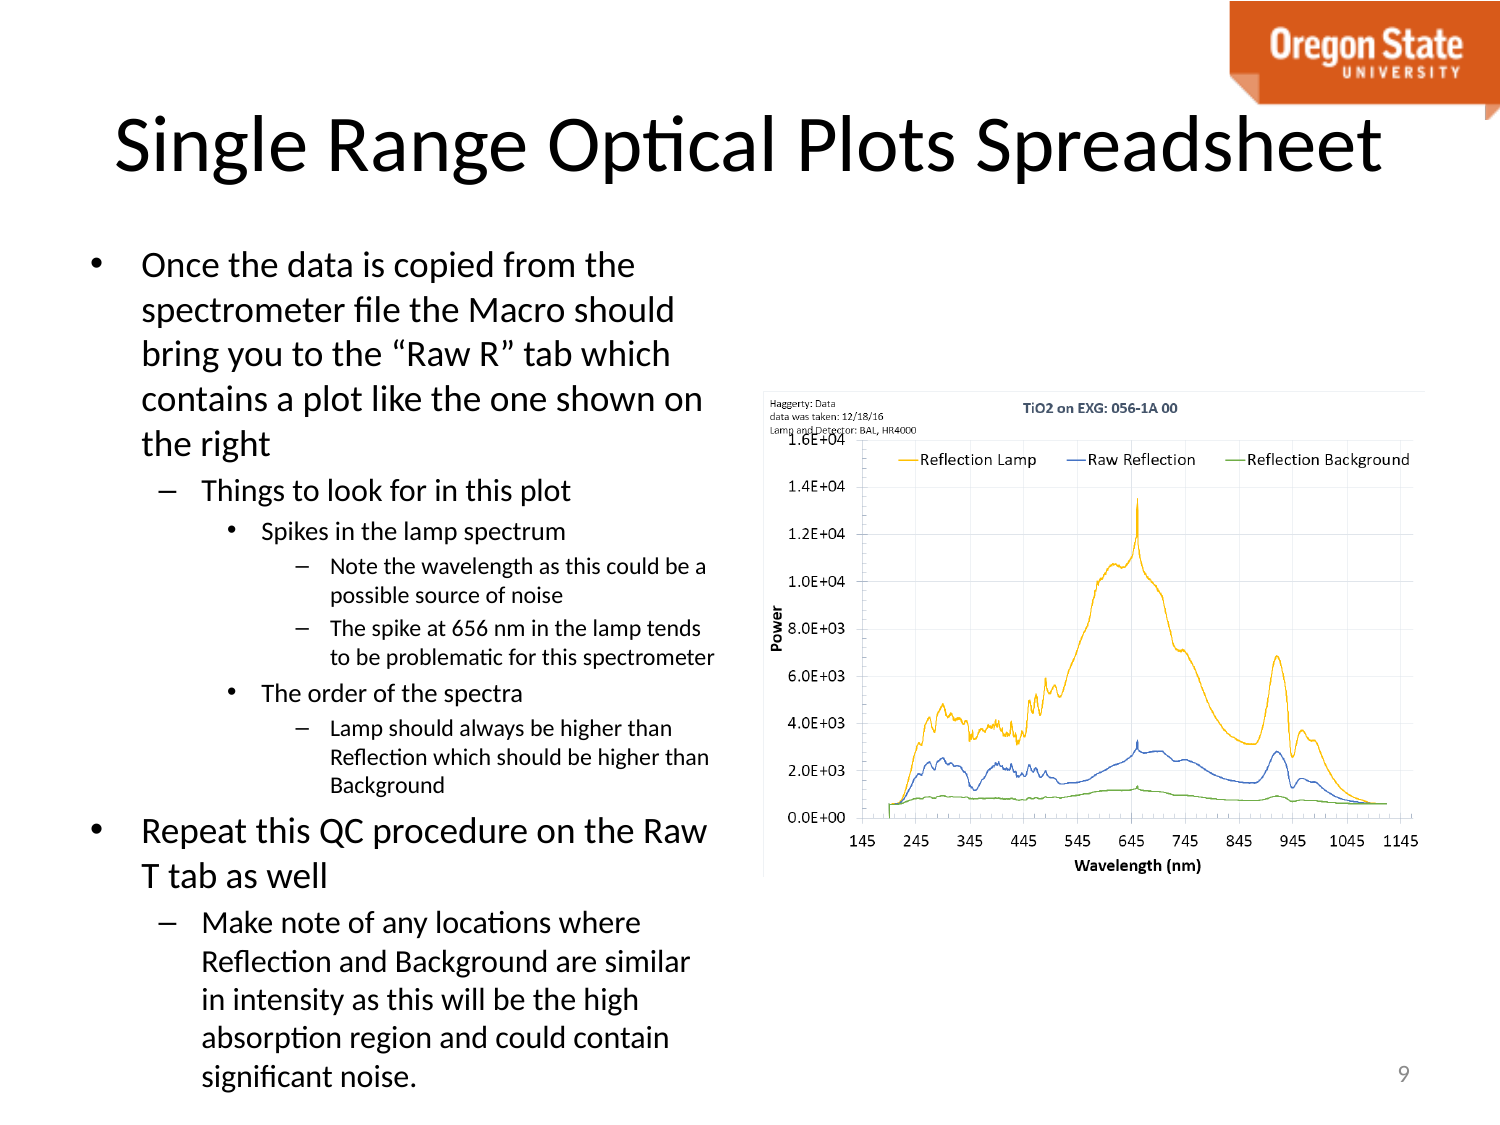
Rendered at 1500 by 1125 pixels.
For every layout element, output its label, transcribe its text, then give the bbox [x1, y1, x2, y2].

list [762, 390, 1426, 878]
title Single Range Optical Plots Spreadsheet [75, 45, 1425, 233]
slide_number 9 [1074, 1042, 1425, 1103]
list Once the data is copied from the spectrometer file the Macro should bring you to the “Raw R” tab which contains a plot like the one shown on the right Things to look for in this plot Spikes in the lamp spectrum Note the wavelength as this could be a possible source of noise The spike at 656 nm in the lamp tends to be problematic for this spectrometer The order of the spectra Lamp should always be higher than Reflection which should be higher than Background Repeat this QC procedure on the Raw T tab as well Make note of any locations where Reflection and Background are similar in intensity as this will be the high absorption region and could contain significant noise. [75, 232, 738, 1103]
